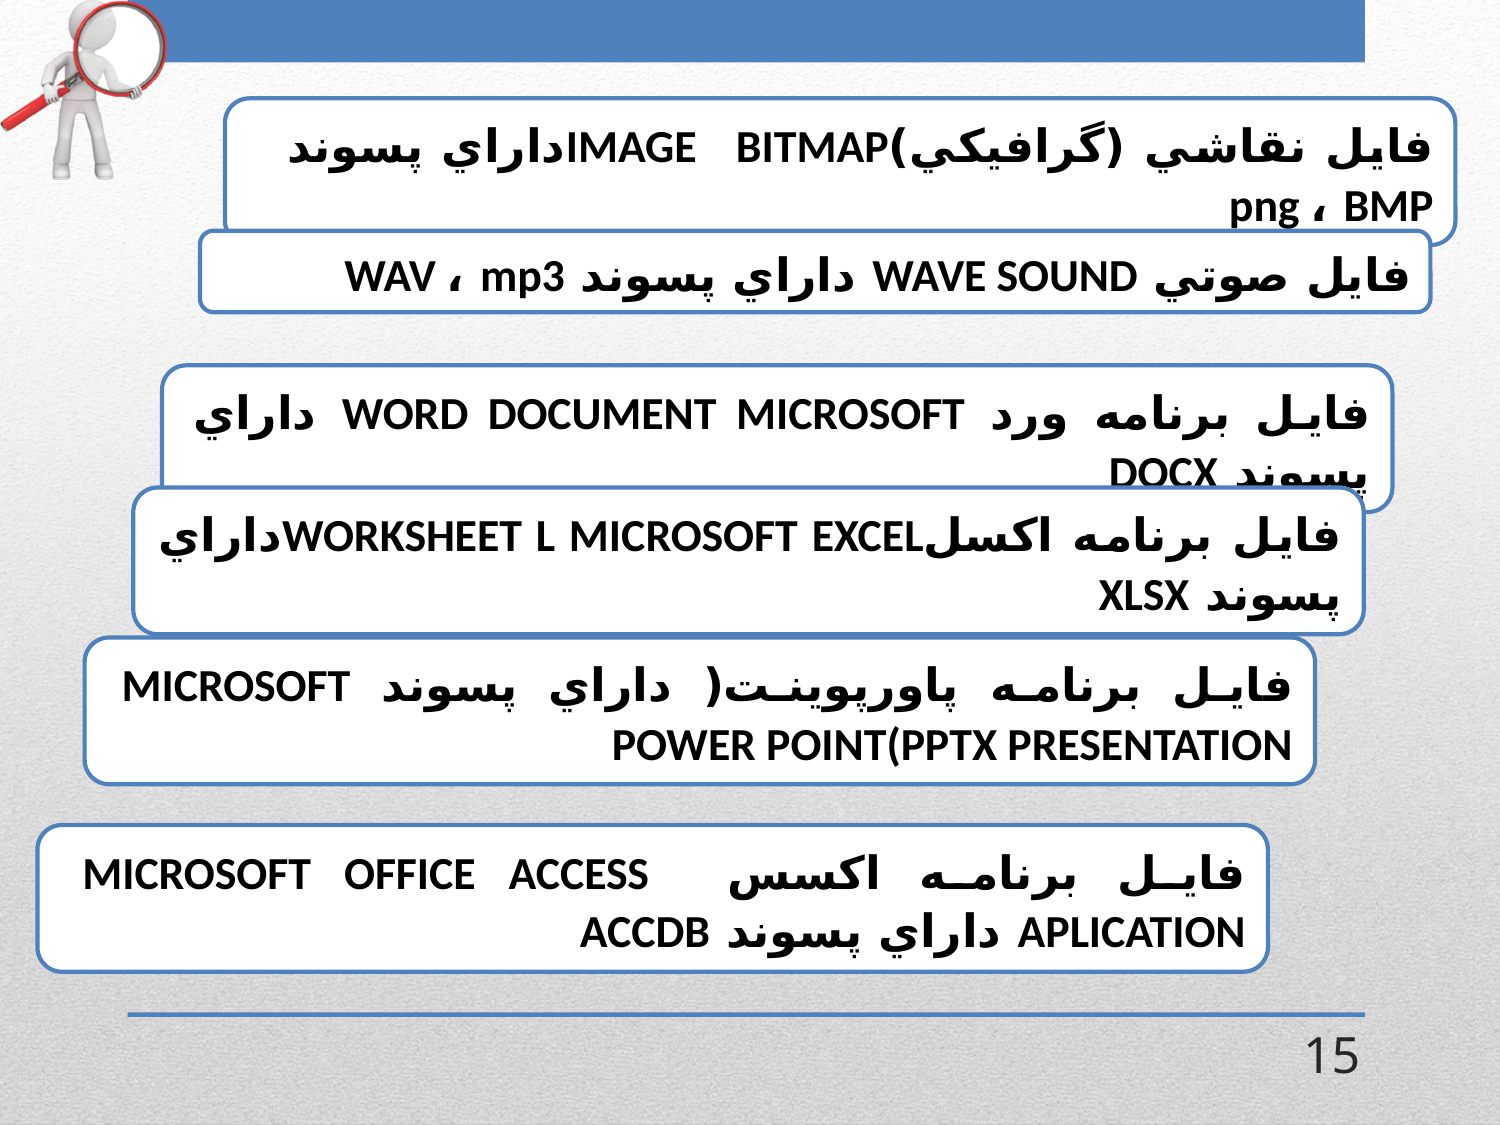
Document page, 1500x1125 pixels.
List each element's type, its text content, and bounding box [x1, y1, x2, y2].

text_box فايل صوتي WAVE SOUND داراي پسوند WAV ، mp3 [197, 228, 1433, 315]
text_box فايل برنامه ورد WORD DOCUMENT MICROSOFT داراي پسوند DOCX [159, 363, 1395, 515]
slide_number 15 [1250, 1027, 1375, 1088]
text_box فايل برنامه اكسس MICROSOFT OFFICE ACCESS APLICATION داراي پسوند ACCDB [35, 822, 1271, 974]
text_box [78, 1004, 1367, 1083]
text_box فايل برنامه اكسلWORKSHEET L MICROSOFT EXCELداراي پسوند XLSX [131, 485, 1366, 637]
picture [0, 0, 167, 181]
text_box فايل برنامه پاورپوينت( داراي پسوند MICROSOFT POWER POINT(PPTX PRESENTATION [82, 635, 1318, 787]
text_box فايل نقاشي (گرافيكي)IMAGE BITMAPداراي پسوند png ، BMP [222, 96, 1458, 247]
